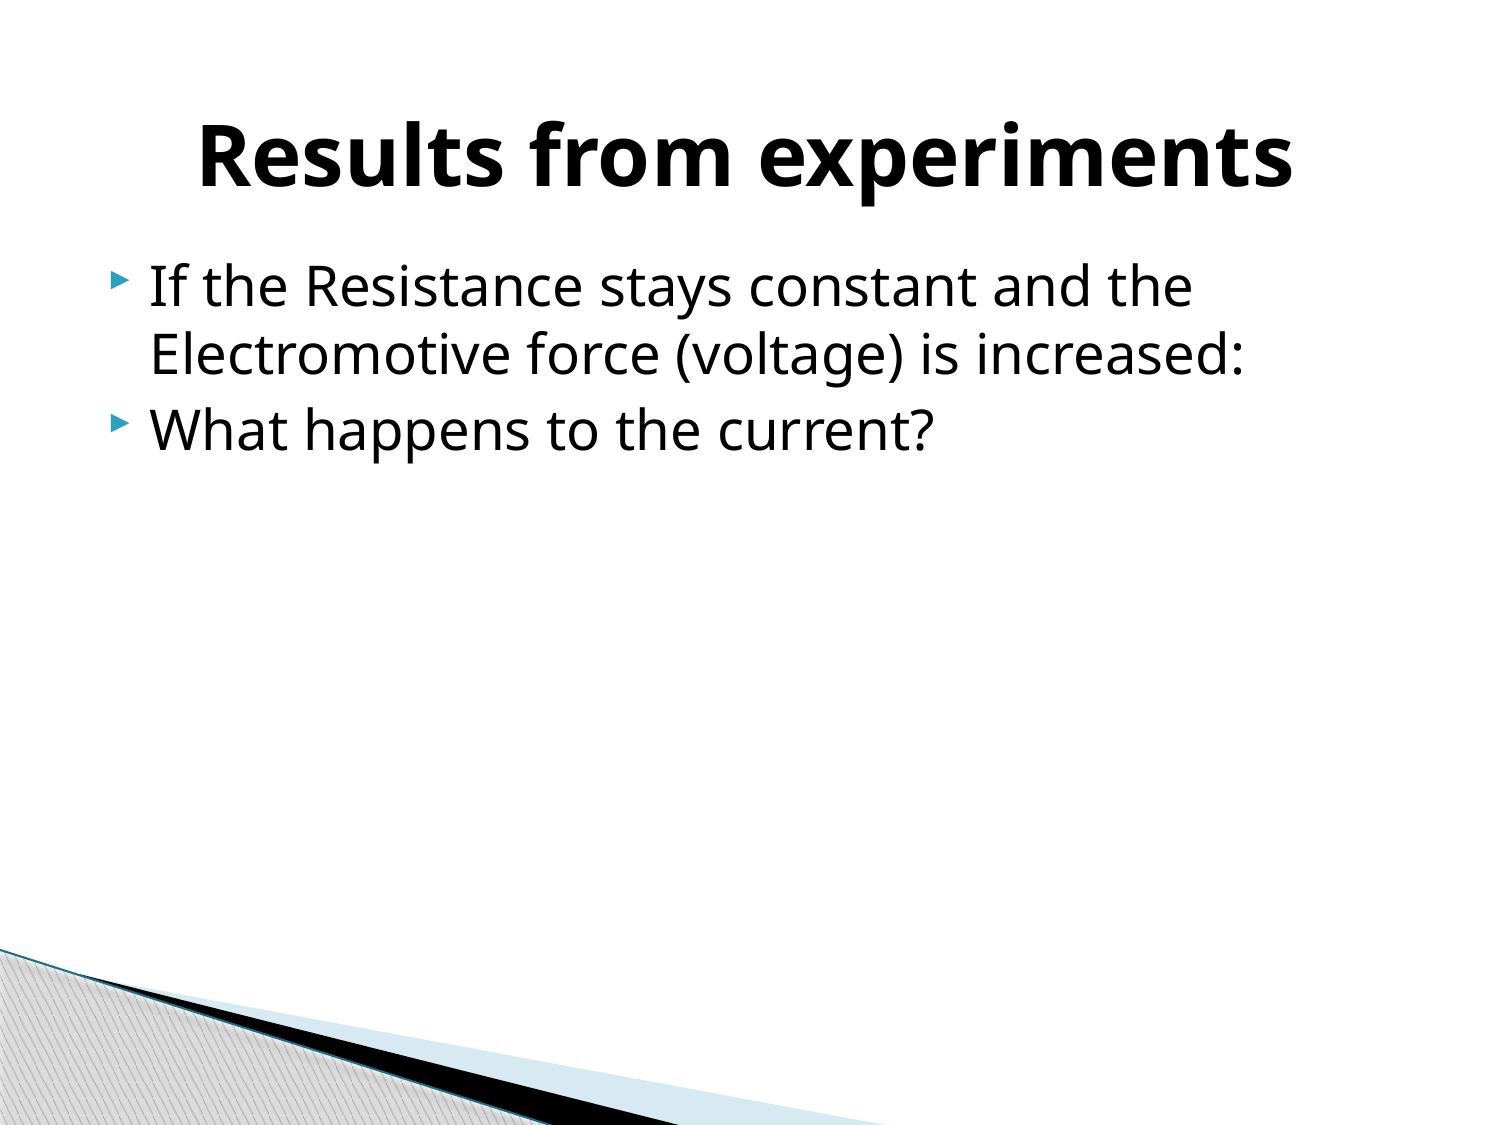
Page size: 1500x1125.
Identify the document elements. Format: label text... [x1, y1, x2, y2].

list If the Resistance stays constant and the Electromotive force (voltage) is increased: What happens to the current? [75, 243, 1425, 986]
title Results from experiments [70, 58, 1421, 247]
